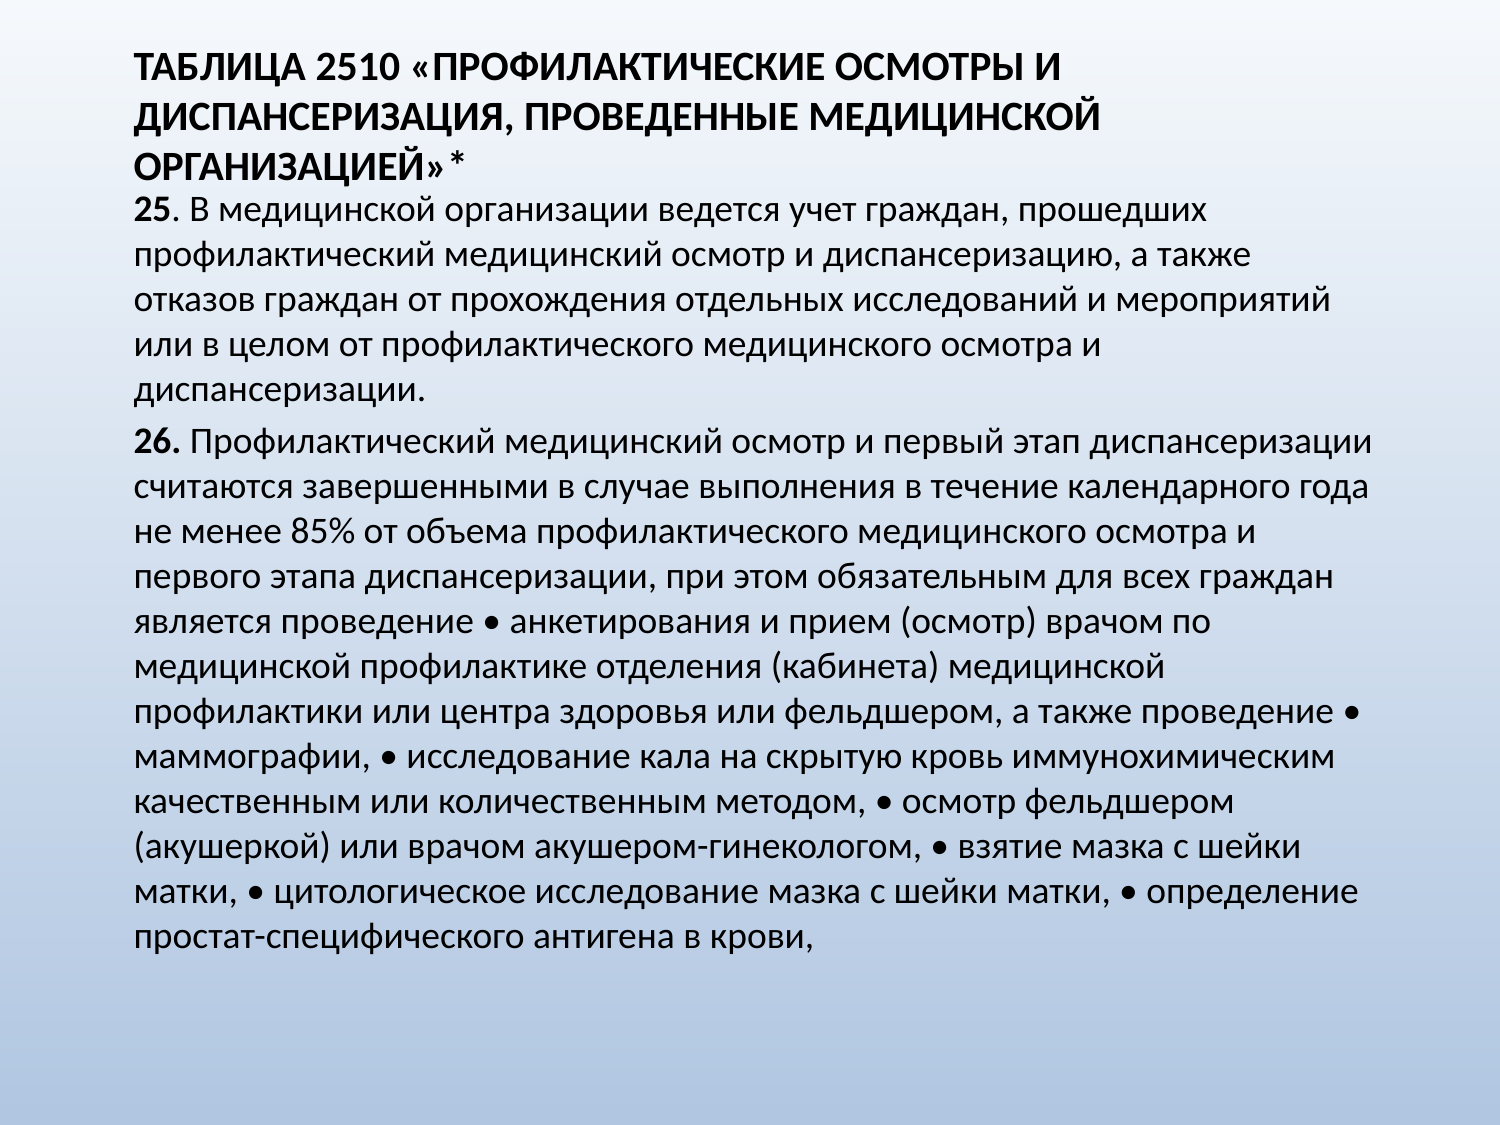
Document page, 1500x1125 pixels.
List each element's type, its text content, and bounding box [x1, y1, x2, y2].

title Таблица 2510 «Профилактические осмотры и диспансеризация, проведенные медицинской организацией»* [118, 30, 1341, 209]
list 25. В медицинской организации ведется учет граждан, прошедших профилактический медицинский осмотр и диспансеризацию, а также отказов граждан от прохождения отдельных исследований и мероприятий или в целом от профилактического медицинского осмотра и диспансеризации. 26. Профилактический медицинский осмотр и первый этап диспансеризации считаются завершенными в случае выполнения в течение календарного года не менее 85% от объема профилактического медицинского осмотра и первого этапа диспансеризации, при этом обязательным для всех граждан является проведение • анкетирования и прием (осмотр) врачом по медицинской профилактике отделения (кабинета) медицинской профилактики или центра здоровья или фельдшером, а также проведение • маммографии, • исследование кала на скрытую кровь иммунохимическим качественным или количественным методом, • осмотр фельдшером (акушеркой) или врачом акушером-гинекологом, • взятие мазка с шейки матки, • цитологическое исследование мазка с шейки матки, • определение простат-специфического антигена в крови, [118, 243, 1394, 965]
